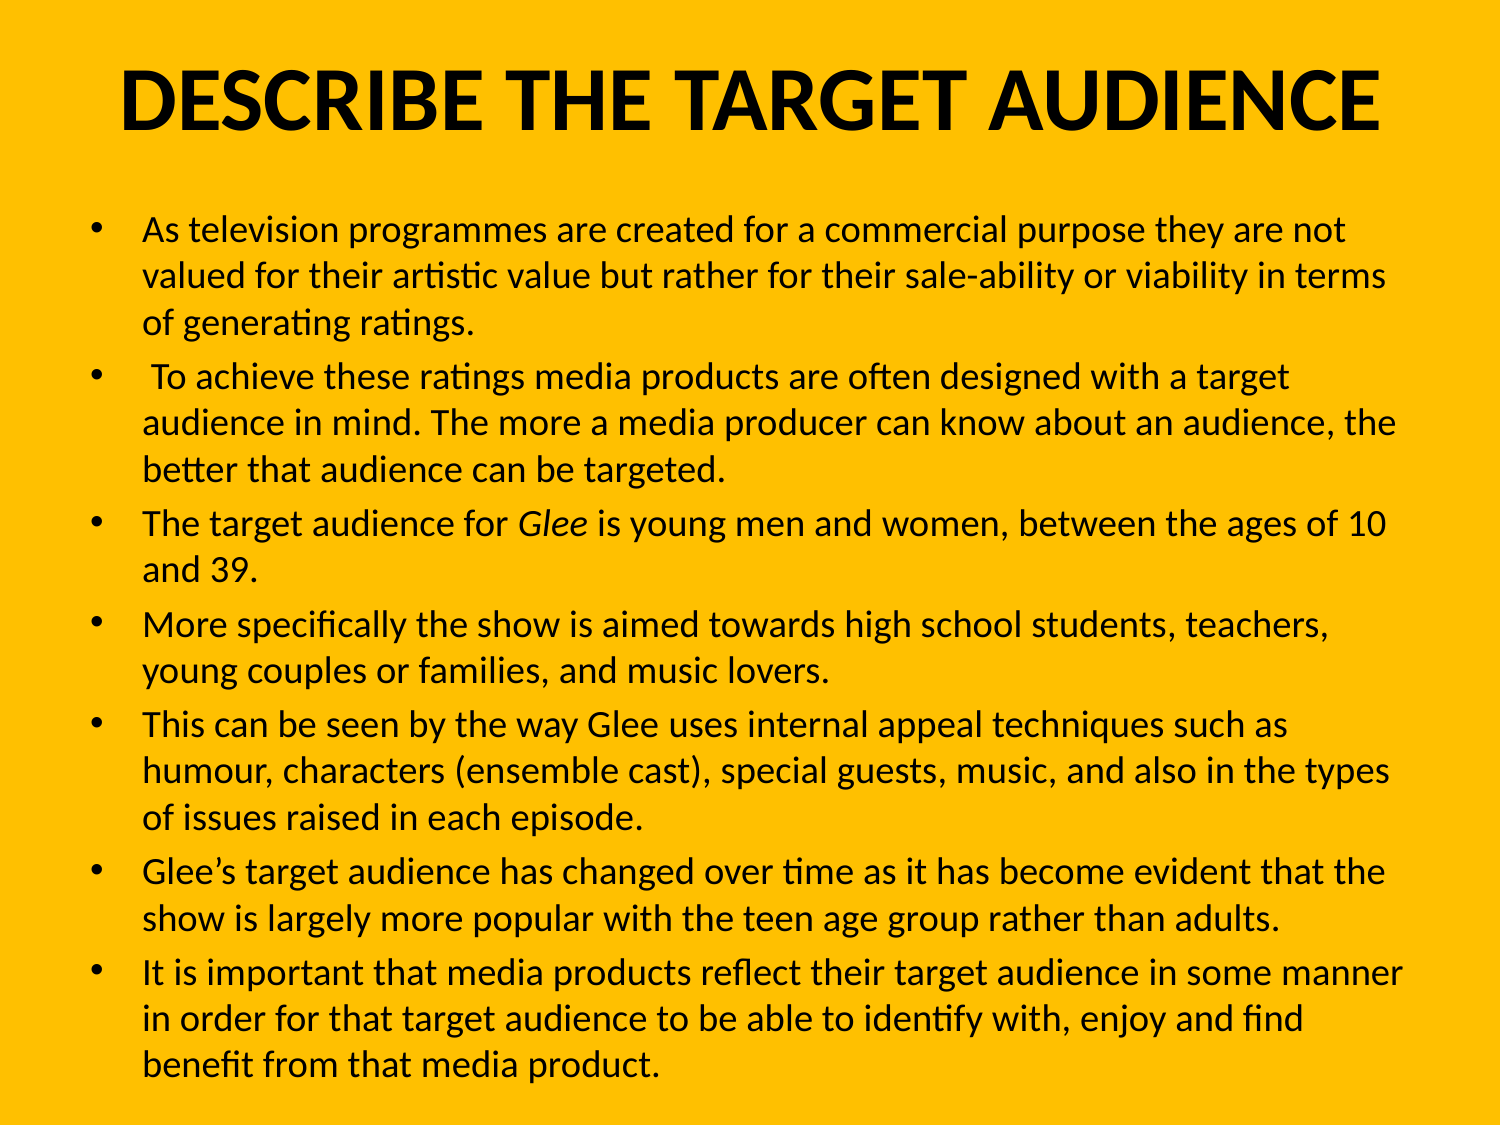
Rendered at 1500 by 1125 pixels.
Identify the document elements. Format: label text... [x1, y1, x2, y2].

title DESCRIBE THE TARGET AUDIENCE [76, 0, 1427, 188]
list As television programmes are created for a commercial purpose they are not valued for their artistic value but rather for their sale-ability or viability in terms of generating ratings. To achieve these ratings media products are often designed with a target audience in mind. The more a media producer can know about an audience, the better that audience can be targeted. The target audience for Glee is young men and women, between the ages of 10 and 39. More specifically the show is aimed towards high school students, teachers, young couples or families, and music lovers. This can be seen by the way Glee uses internal appeal techniques such as humour, characters (ensemble cast), special guests, music, and also in the types of issues raised in each episode. Glee’s target audience has changed over time as it has become evident that the show is largely more popular with the teen age group rather than adults. It is important that media products reflect their target audience in some manner in order for that target audience to be able to identify with, enjoy and find benefit from that media product. [75, 196, 1425, 1106]
